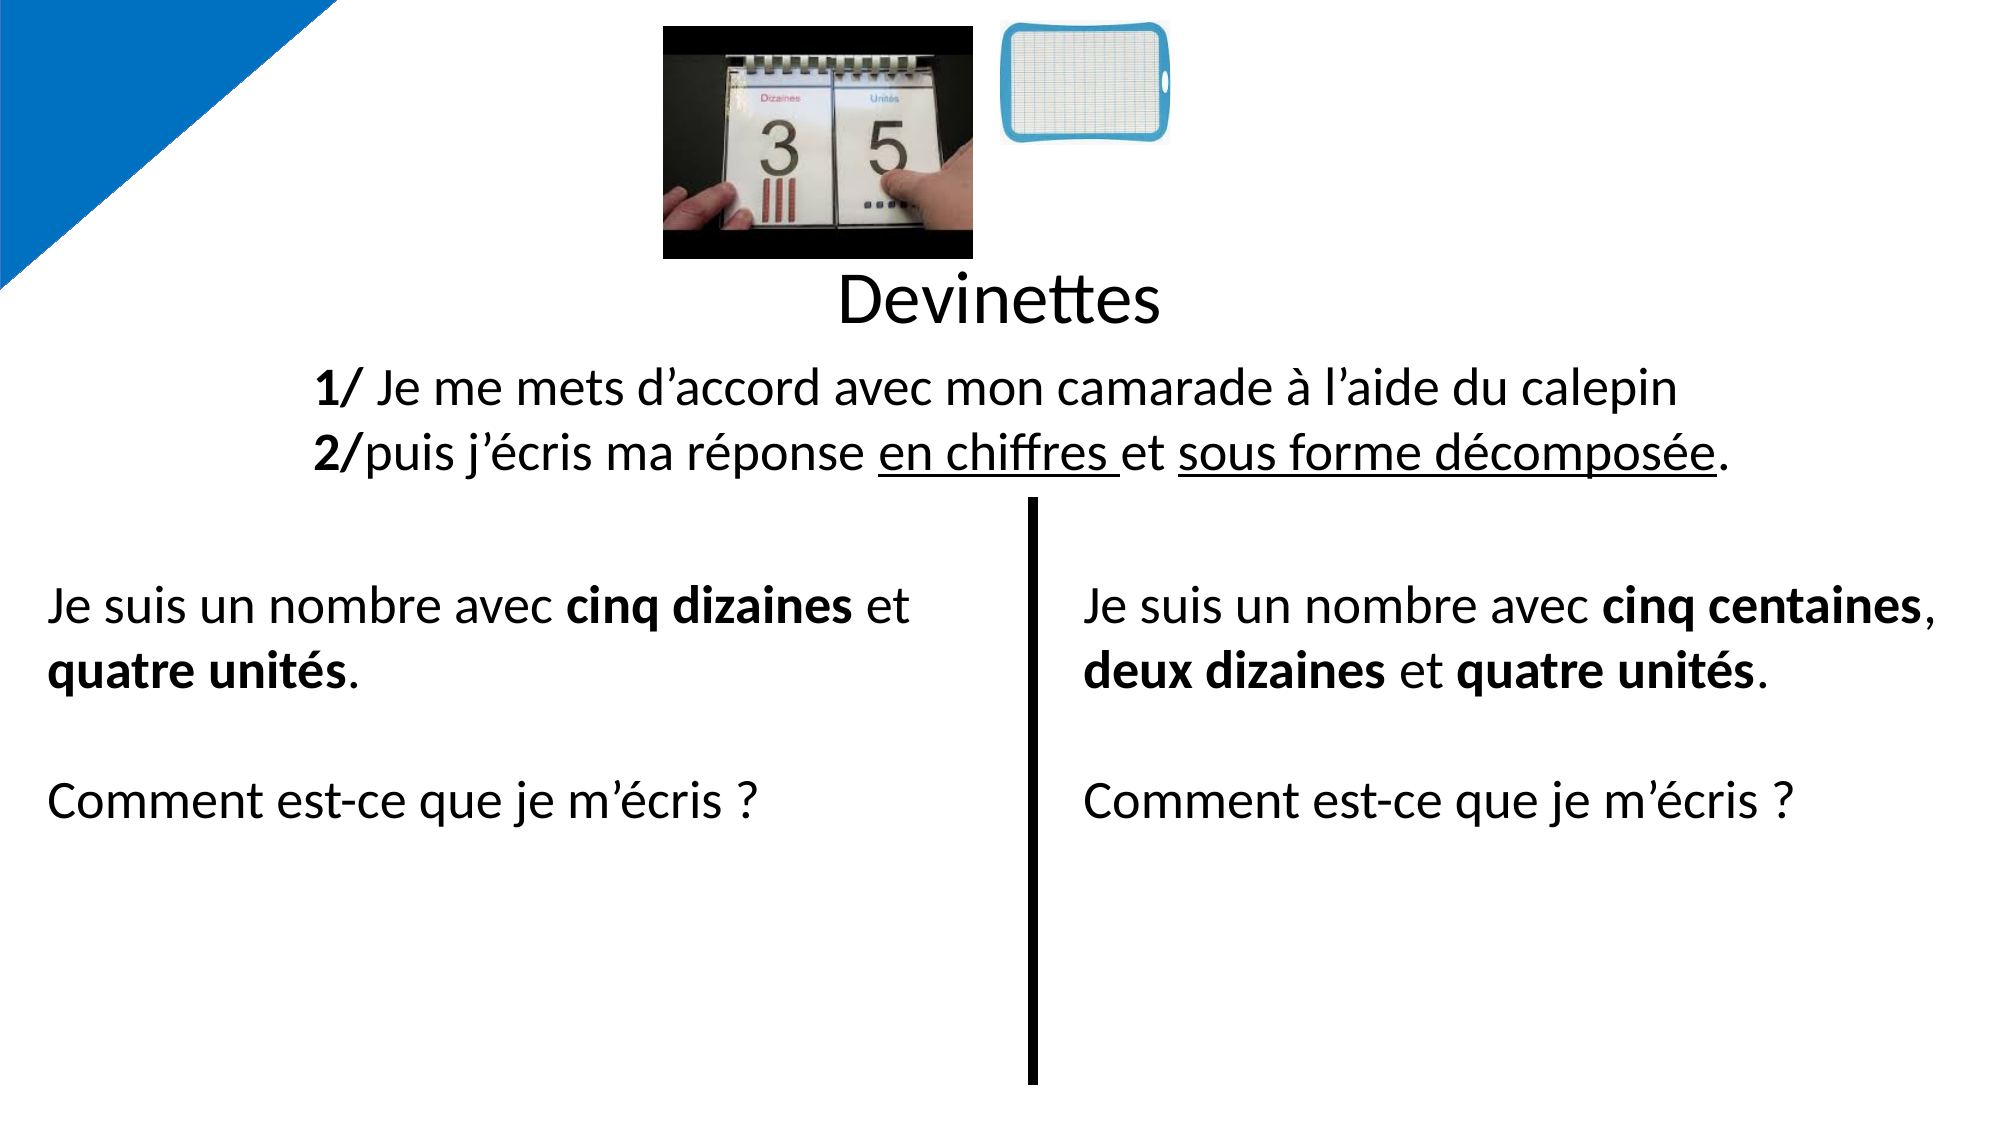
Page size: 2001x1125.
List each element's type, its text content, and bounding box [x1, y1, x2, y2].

picture [999, 20, 1171, 145]
text_box 1/ Je me mets d’accord avec mon camarade à l’aide du calepin 2/puis j’écris ma réponse en chiffres et sous forme décomposée. [298, 343, 1767, 489]
text_box Devinettes [823, 240, 1177, 346]
text_box Je suis un nombre avec cinq dizaines et quatre unités. Comment est-ce que je m’écris ? [32, 561, 1032, 837]
picture [662, 26, 973, 259]
text_box Je suis un nombre avec cinq centaines, deux dizaines et quatre unités. Comment est-ce que je m’écris ? [1068, 561, 1968, 837]
text_box [0, 0, 337, 290]
